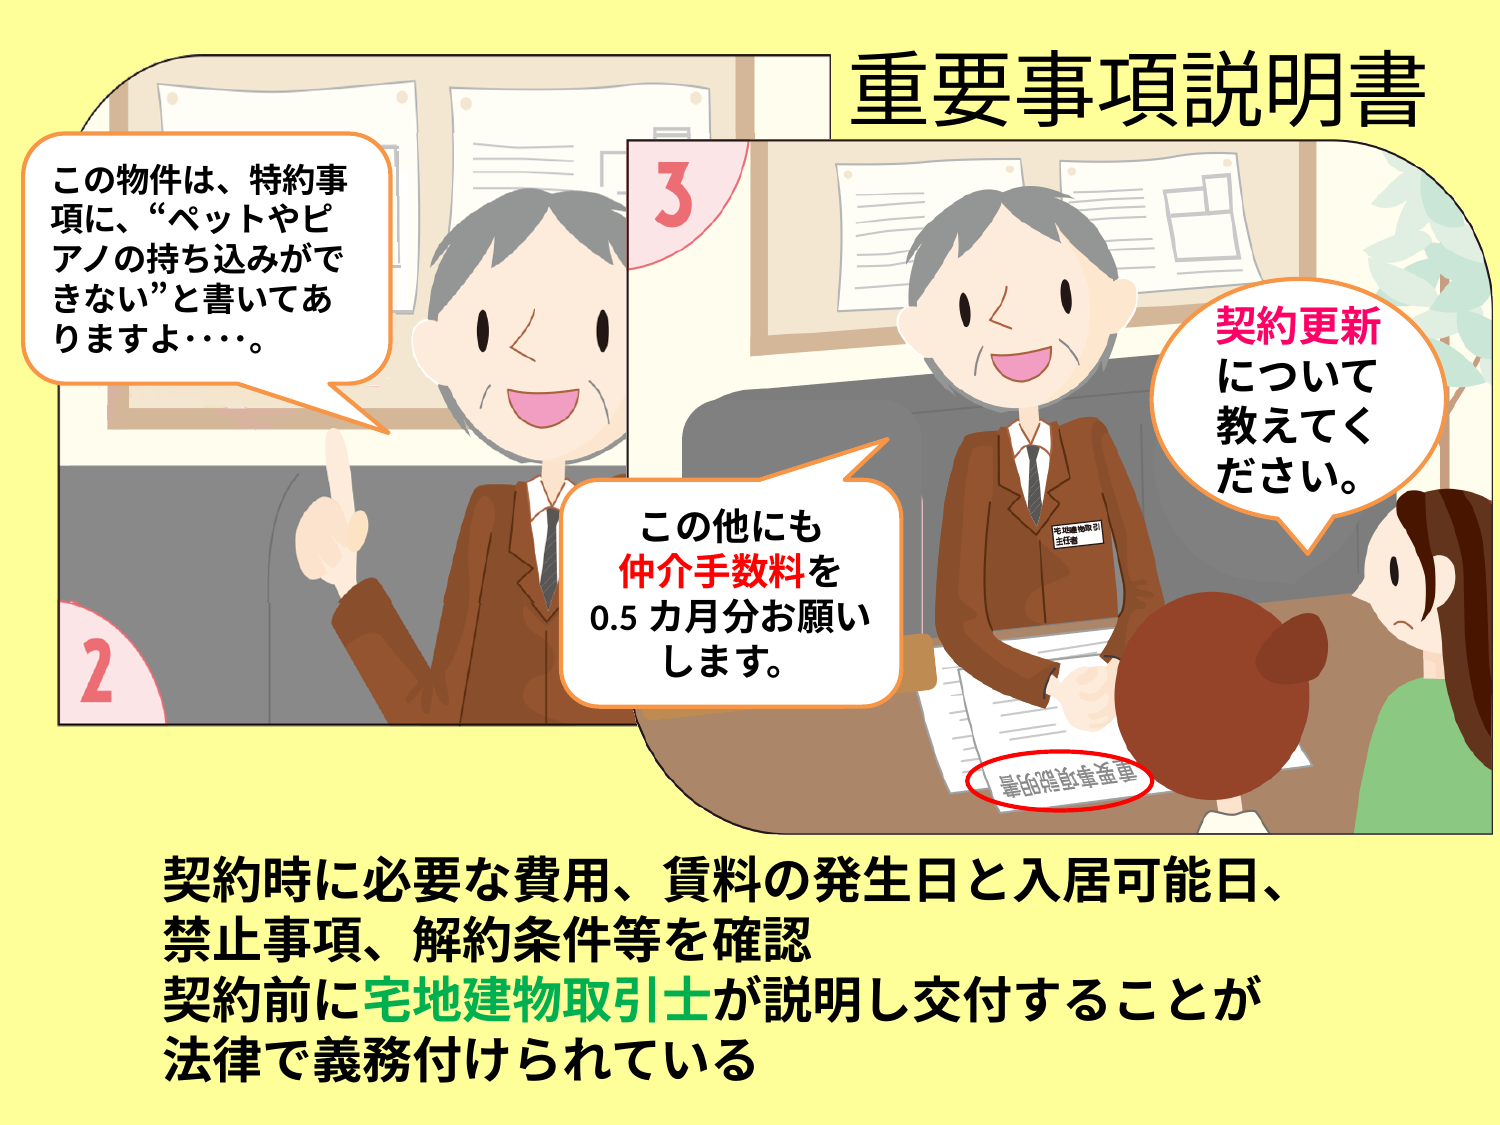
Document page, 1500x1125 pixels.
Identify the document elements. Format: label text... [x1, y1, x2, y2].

text_box 重要事項説明書 [832, 29, 1461, 138]
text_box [626, 139, 1494, 835]
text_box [56, 54, 831, 728]
text_box 契約時に必要な費用、賃料の発生日と入居可能日、禁止事項、解約条件等を確認 契約前に宅地建物取引士が説明し交付することが法律で義務付けられている [147, 841, 1282, 1096]
text_box この物件は、特約事項に、“ペットやピアノの持ち込みができない”と書いてありますよ････。 [20, 133, 51, 384]
